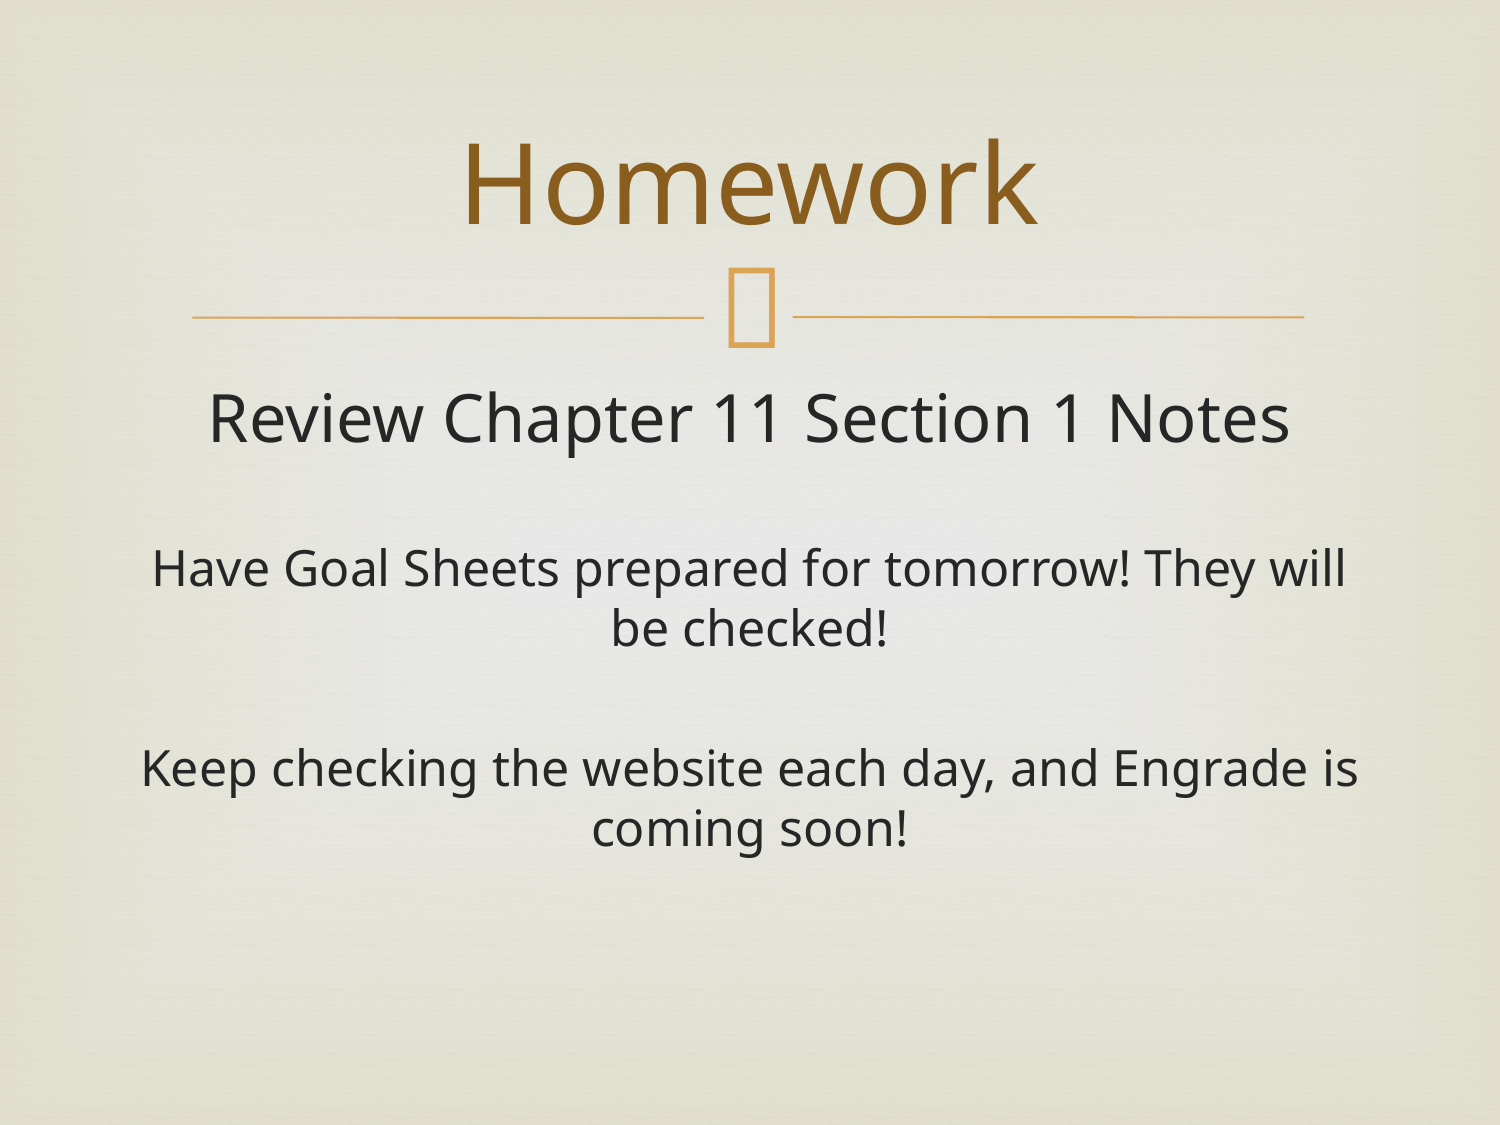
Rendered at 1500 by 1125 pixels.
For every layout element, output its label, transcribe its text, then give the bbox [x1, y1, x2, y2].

title Homework [112, 93, 1386, 267]
list Review Chapter 11 Section 1 Notes Have Goal Sheets prepared for tomorrow! They will be checked! Keep checking the website each day, and Engrade is coming soon! [114, 368, 1386, 1005]
